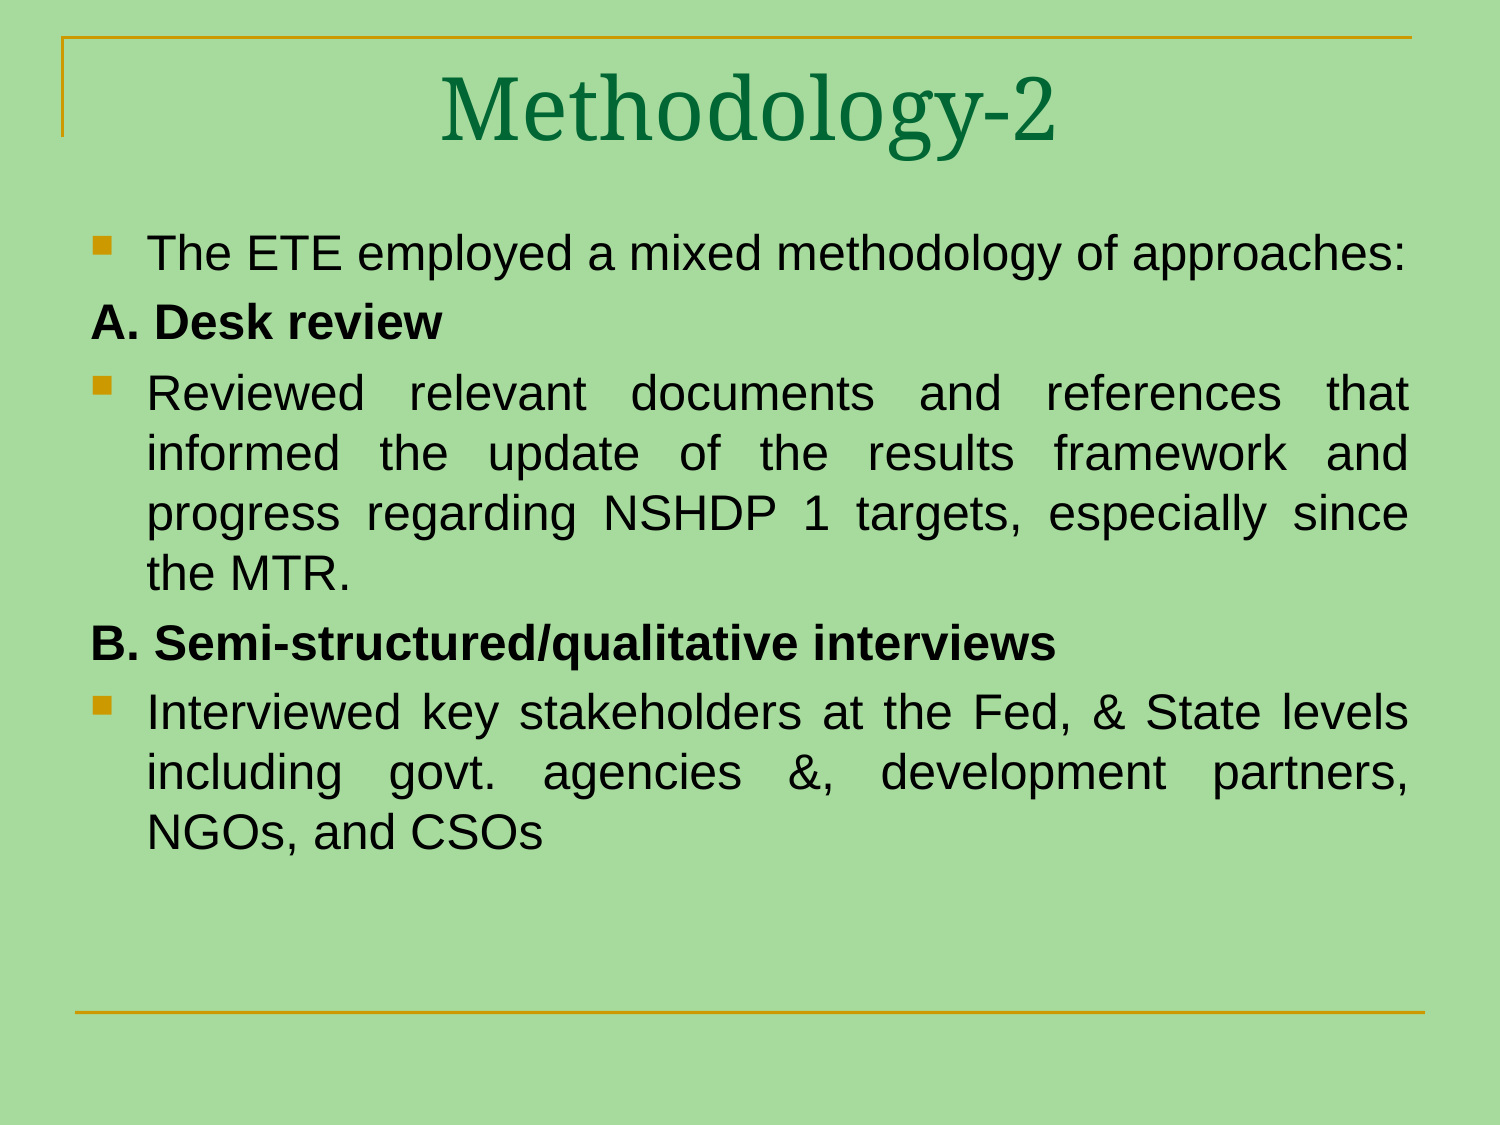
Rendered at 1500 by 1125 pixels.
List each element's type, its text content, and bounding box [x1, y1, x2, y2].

list The ETE employed a mixed methodology of approaches: A. Desk review Reviewed relevant documents and references that informed the update of the results framework and progress regarding NSHDP 1 targets, especially since the MTR. B. Semi-structured/qualitative interviews Interviewed key stakeholders at the Fed, & State levels including govt. agencies &, development partners, NGOs, and CSOs [75, 212, 1425, 1006]
title Methodology-2 [75, 45, 1425, 212]
